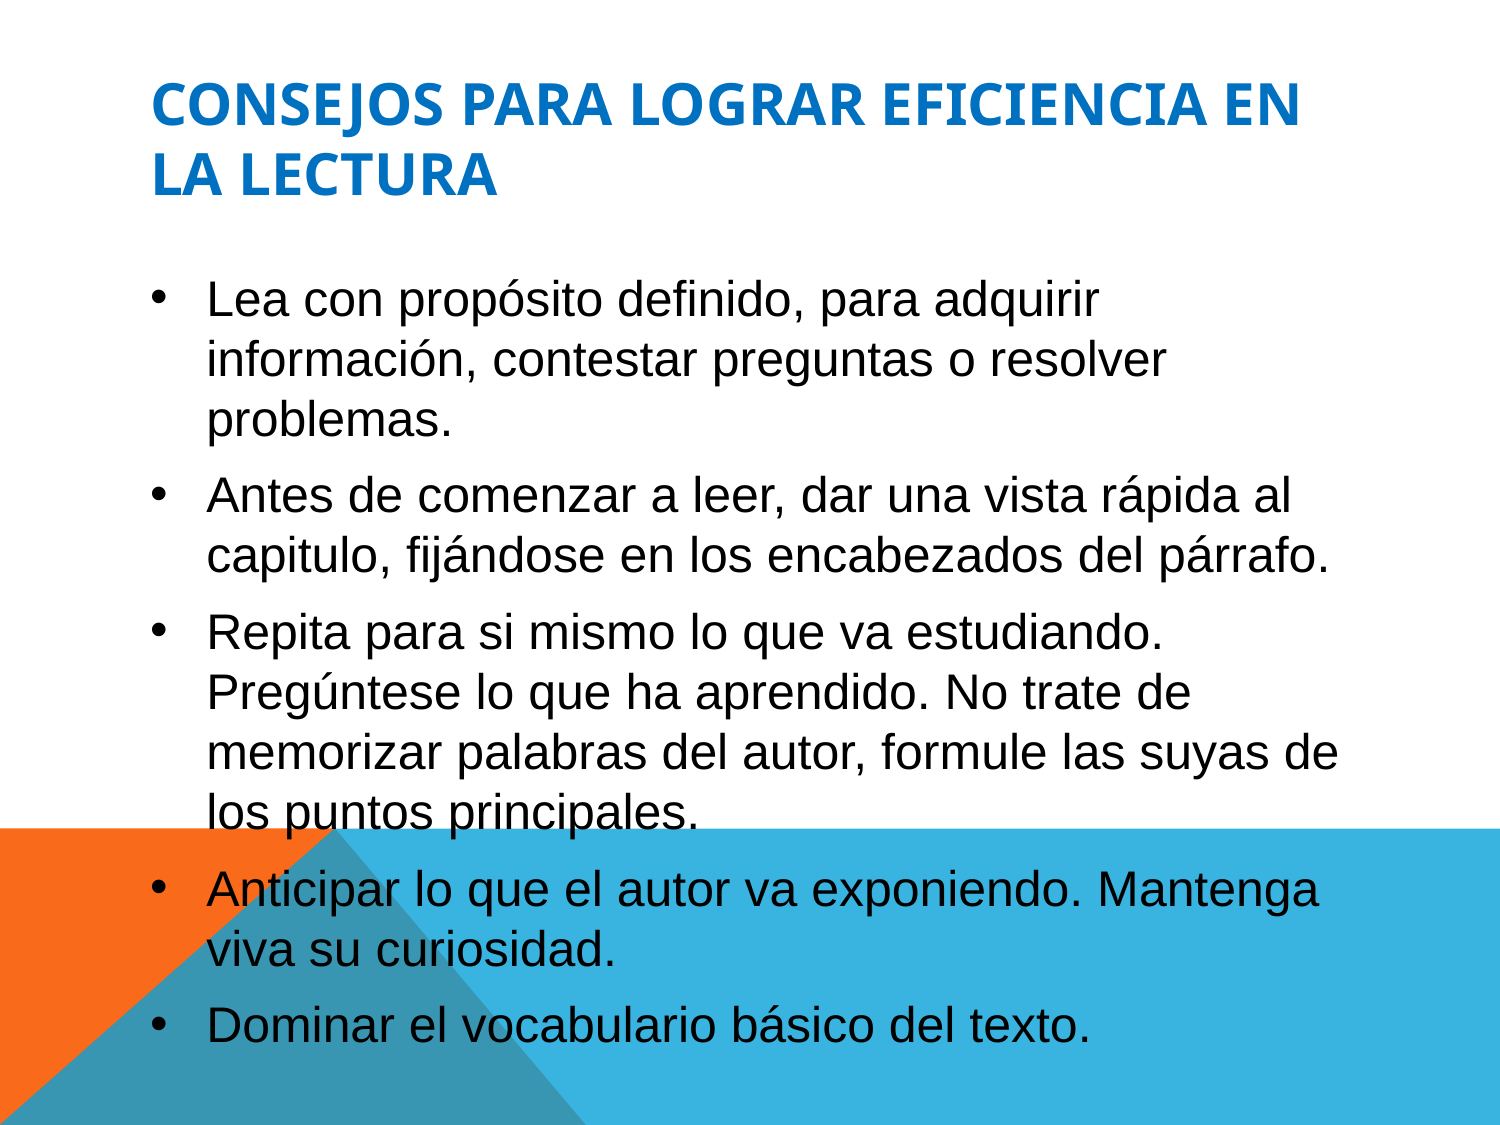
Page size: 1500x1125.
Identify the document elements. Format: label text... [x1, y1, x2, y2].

list Lea con propósito definido, para adquirir información, contestar preguntas o resolver problemas. Antes de comenzar a leer, dar una vista rápida al capitulo, fijándose en los encabezados del párrafo. Repita para si mismo lo que va estudiando. Pregúntese lo que ha aprendido. No trate de memorizar palabras del autor, formule las suyas de los puntos principales. Anticipar lo que el autor va exponiendo. Mantenga viva su curiosidad. Dominar el vocabulario básico del texto. [135, 258, 1369, 1083]
title CONSEJOS PARA LOGRAR EFICIENCIA EN LA LECTURA [135, 60, 1369, 150]
